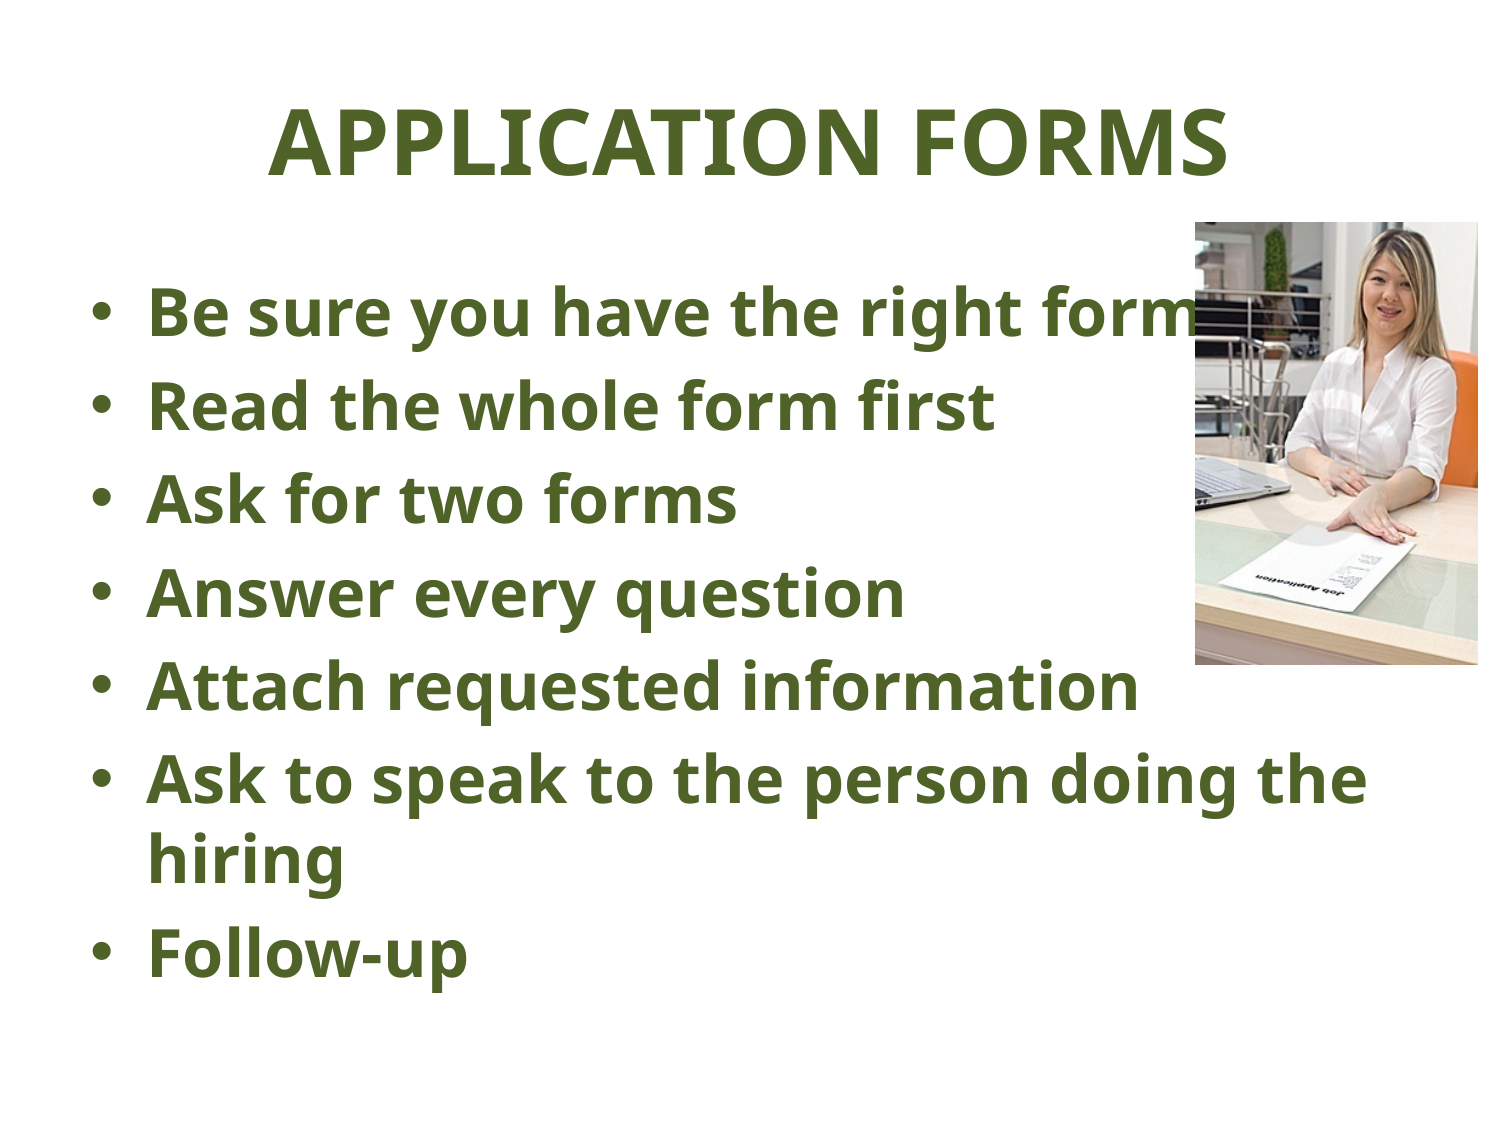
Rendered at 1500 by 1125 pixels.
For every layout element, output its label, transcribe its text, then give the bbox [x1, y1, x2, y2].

list Be sure you have the right form Read the whole form first Ask for two forms Answer every question Attach requested information Ask to speak to the person doing the hiring Follow-up [75, 262, 1425, 1005]
title APPLICATION FORMS [75, 45, 1425, 233]
picture [1195, 222, 1478, 665]
